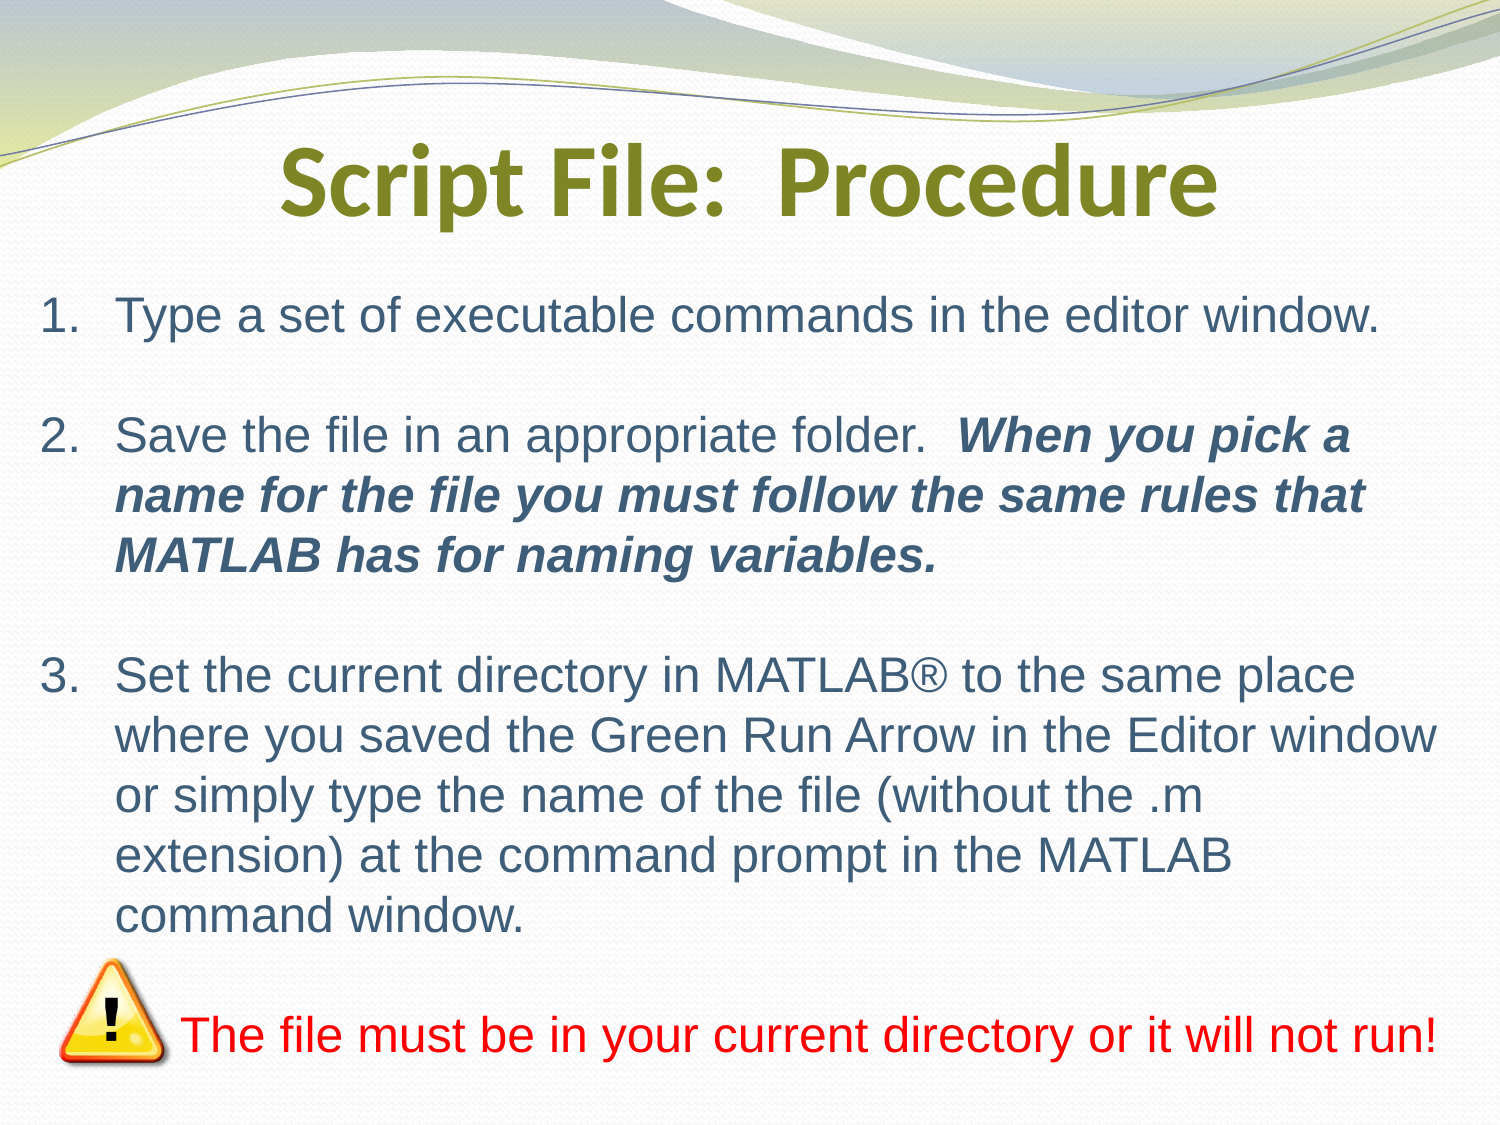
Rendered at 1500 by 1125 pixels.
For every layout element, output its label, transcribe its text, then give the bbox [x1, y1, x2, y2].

text_box Type a set of executable commands in the editor window. Save the file in an appropriate folder. When you pick a name for the file you must follow the same rules that MATLAB has for naming variables. Set the current directory in MATLAB® to the same place where you saved the Green Run Arrow in the Editor window or simply type the name of the file (without the .m extension) at the command prompt in the MATLAB command window. The file must be in your current directory or it will not run! [24, 274, 1463, 1070]
picture [49, 952, 176, 1078]
title Script File: Procedure [75, 50, 1425, 238]
